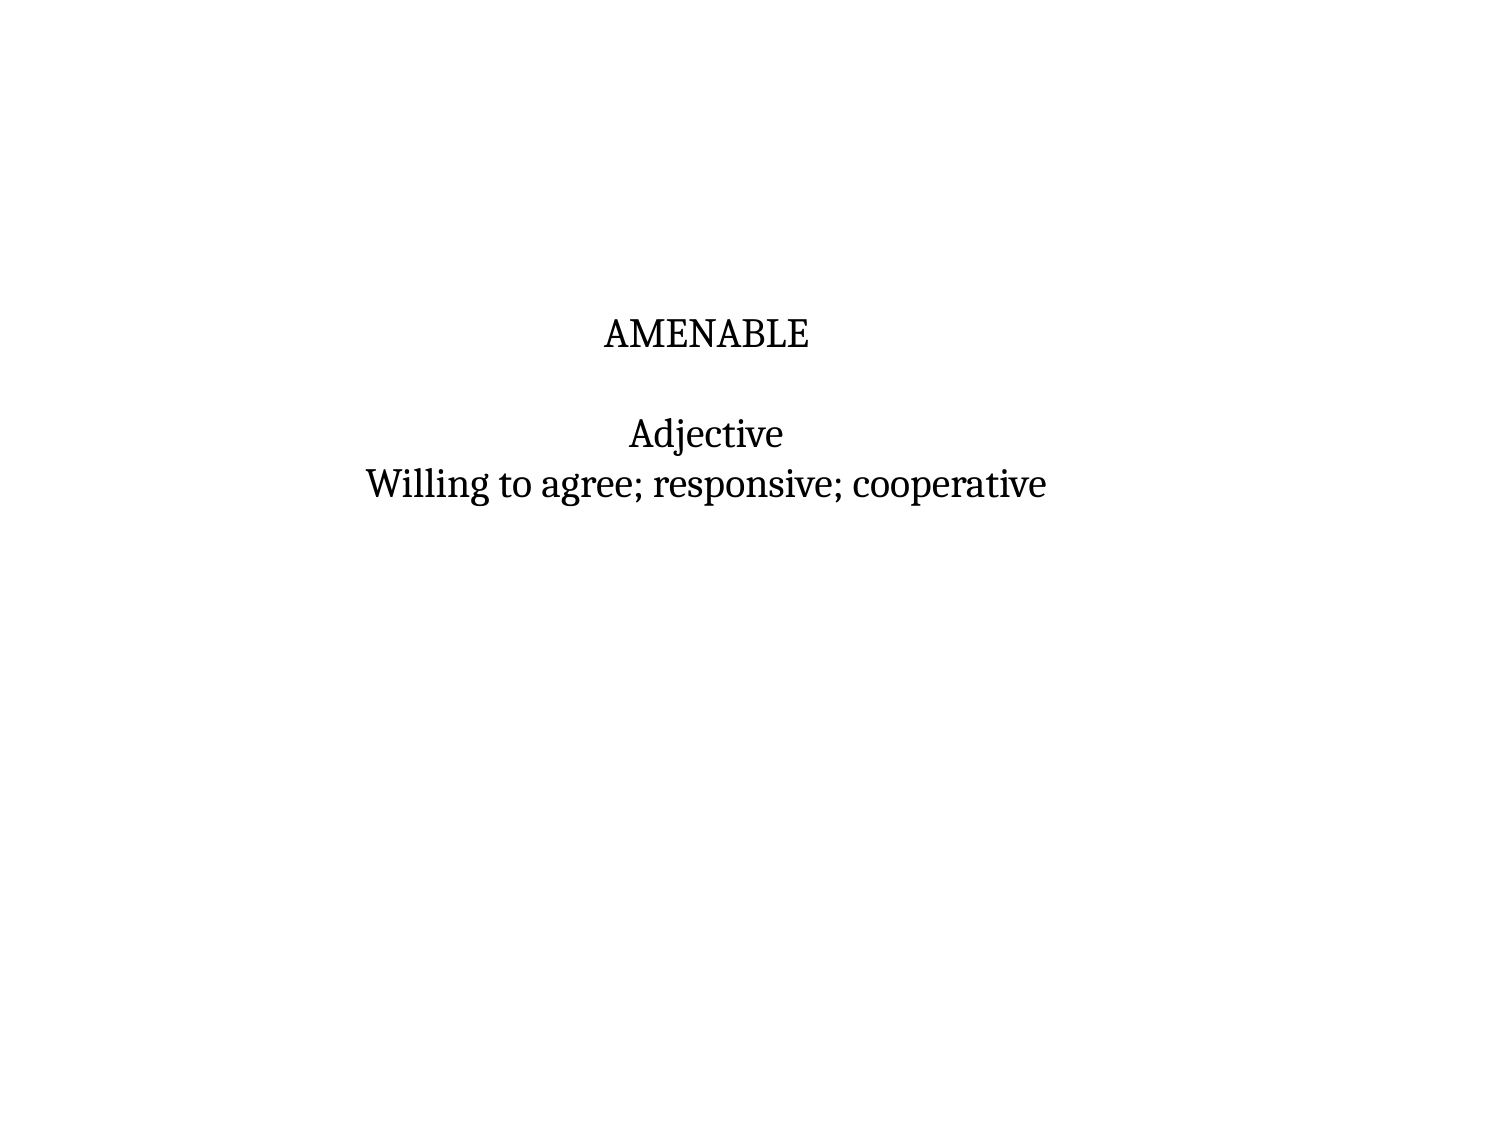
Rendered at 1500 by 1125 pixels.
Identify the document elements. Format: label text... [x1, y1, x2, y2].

text_box AMENABLE Adjective Willing to agree; responsive; cooperative [331, 298, 1082, 564]
